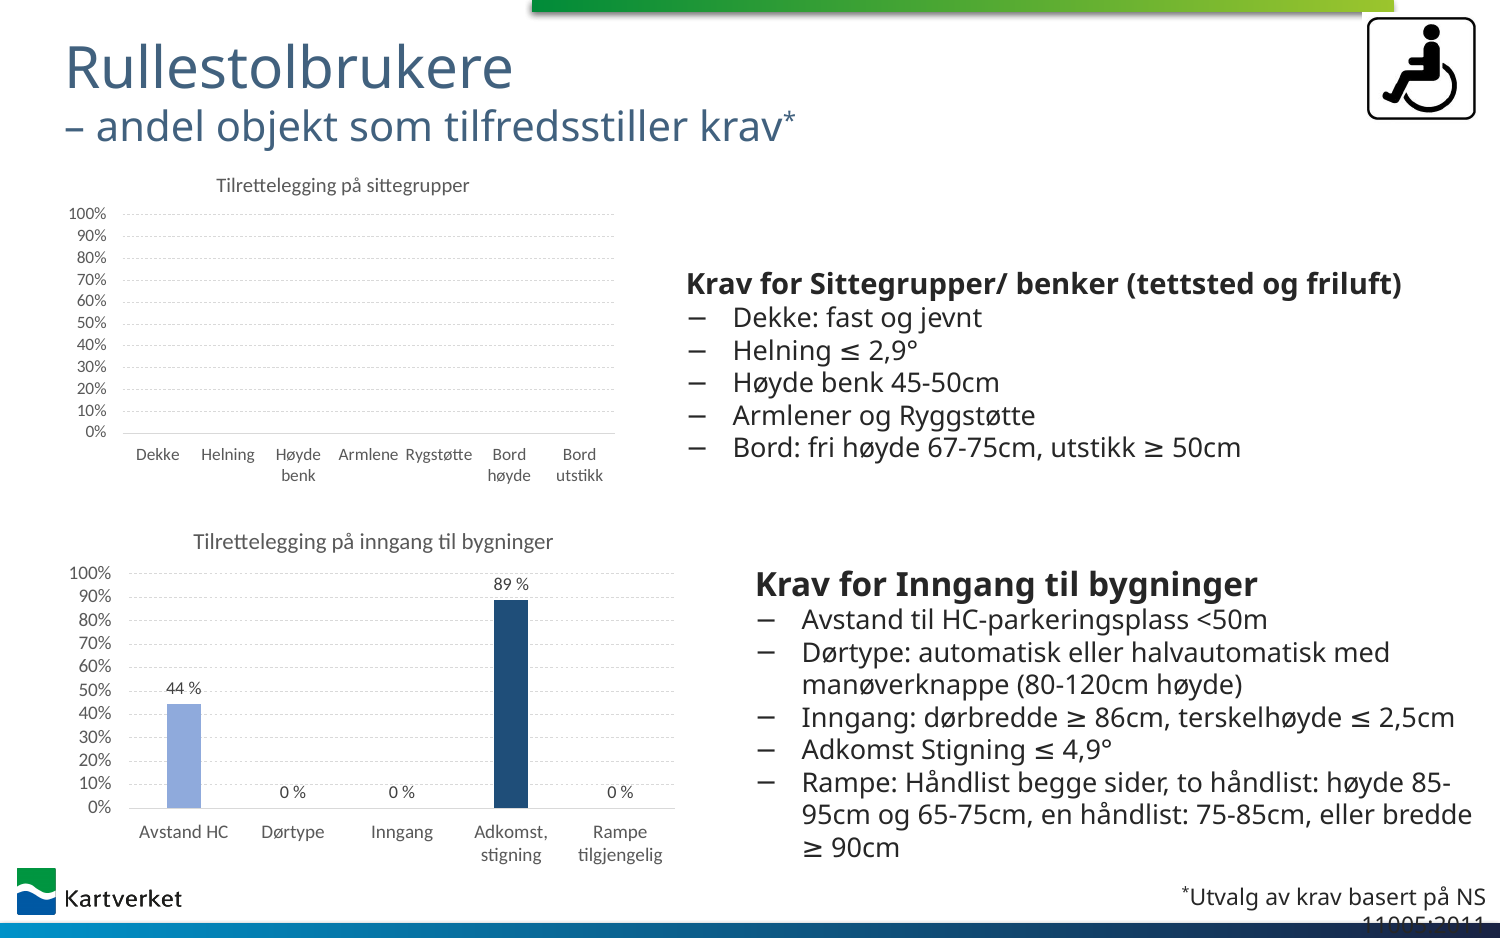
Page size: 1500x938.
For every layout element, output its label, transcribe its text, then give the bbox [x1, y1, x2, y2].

picture [1362, 12, 1481, 126]
text_box *Utvalg av krav basert på NS 11005:2011 [1068, 873, 1500, 938]
picture [62, 166, 625, 492]
text_box Krav for Sittegrupper/ benker (tettsted og friluft) Dekke: fast og jevnt Helning ≤ 2,9° Høyde benk 45-50cm Armlener og Ryggstøtte Bord: fri høyde 67-75cm, utstikk ≥ 50cm [670, 258, 1418, 471]
text_box Krav for Inngang til bygninger Avstand til HC-parkeringsplass <50m Dørtype: automatisk eller halvautomatisk med manøverknappe (80-120cm høyde) Inngang: dørbredde ≥ 86cm, terskelhøyde ≤ 2,5cm Adkomst Stigning ≤ 4,9° Rampe: Håndlist begge sider, to håndlist: høyde 85-95cm og 65-75cm, en håndlist: 75-85cm, eller bredde ≥ 90cm [740, 555, 1491, 870]
text_box Rullestolbrukere – andel objekt som tilfredsstiller krav* [49, 25, 1431, 158]
picture [62, 520, 686, 874]
